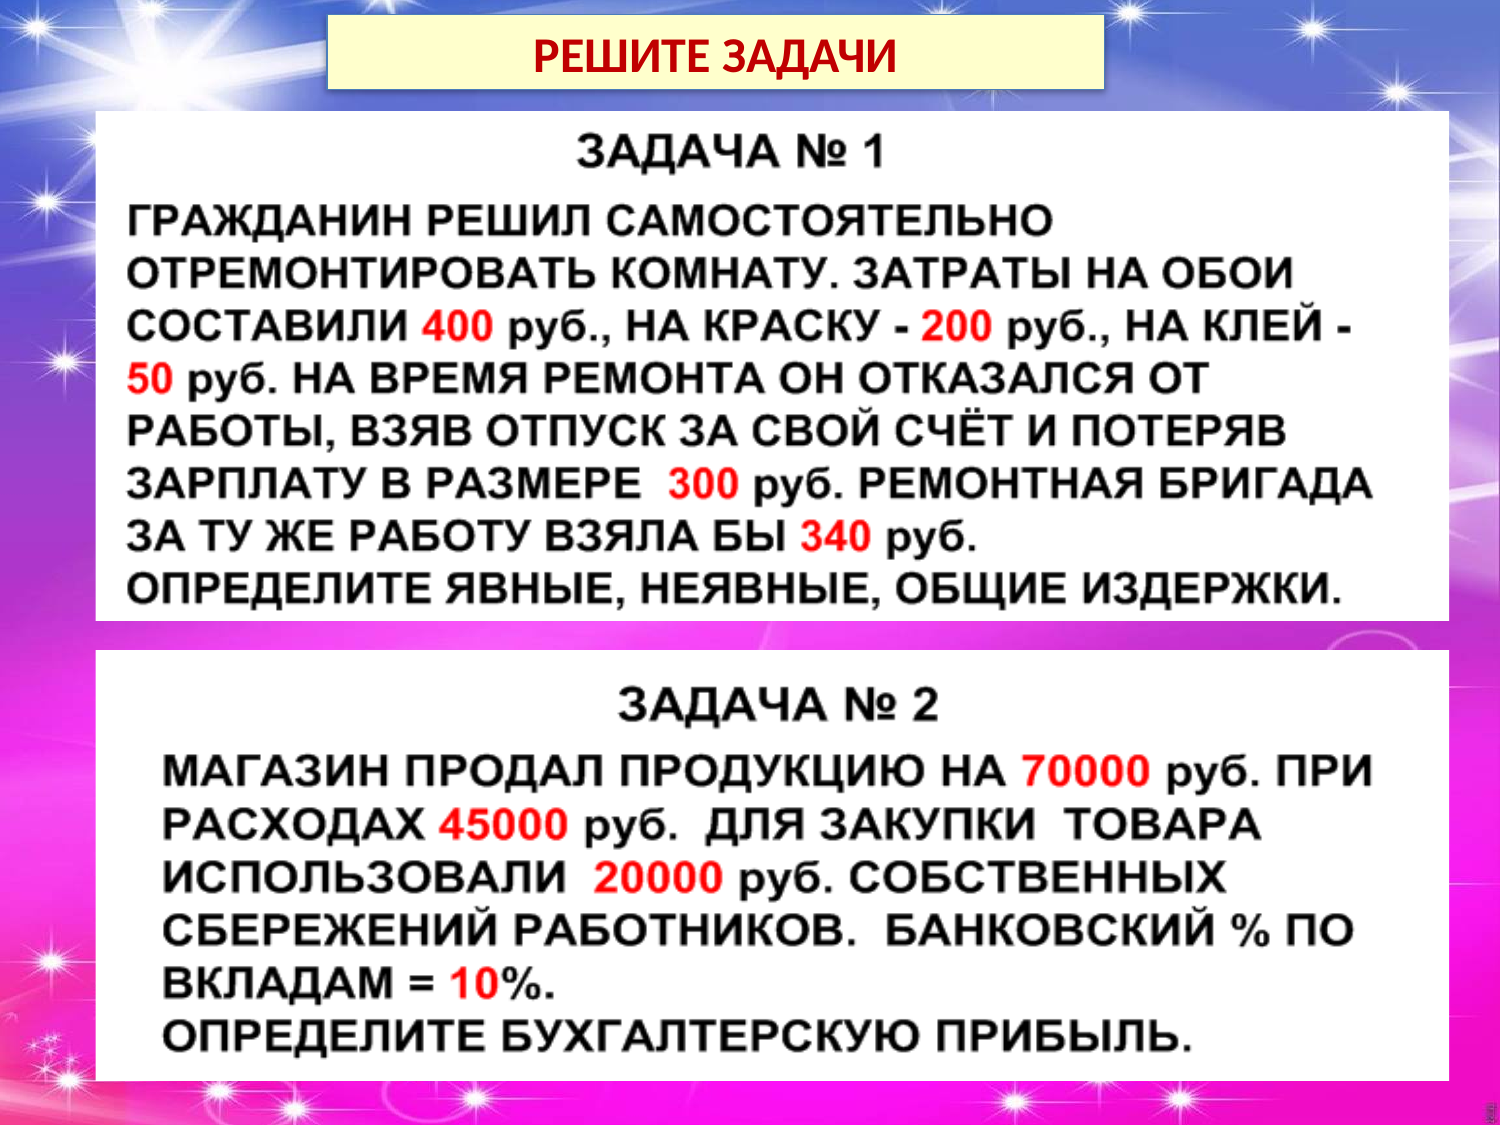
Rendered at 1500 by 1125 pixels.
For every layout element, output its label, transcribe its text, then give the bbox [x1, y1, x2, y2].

picture [0, 0, 1500, 1125]
text_box РЕШИТЕ ЗАДАЧИ [326, 14, 1105, 90]
